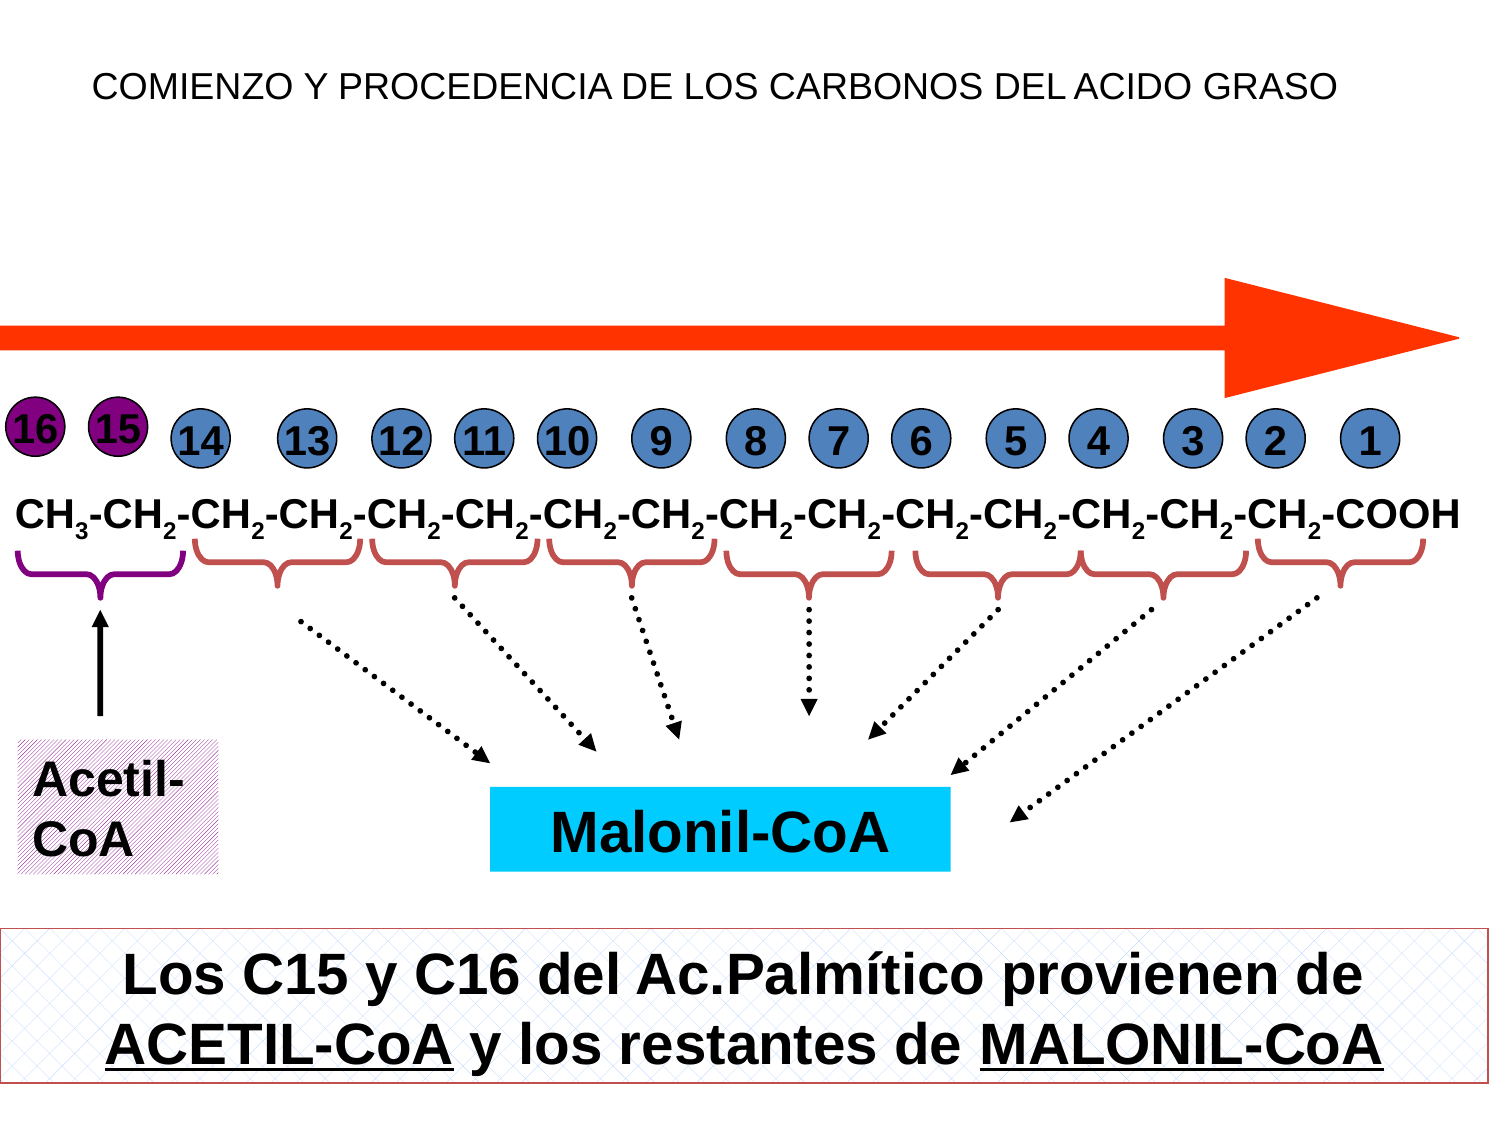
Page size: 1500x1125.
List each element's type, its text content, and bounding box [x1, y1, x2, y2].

text_box [476, 750, 491, 764]
text_box 15 [88, 397, 148, 457]
text_box [726, 550, 892, 598]
text_box 7 [809, 408, 869, 468]
text_box [194, 538, 361, 586]
text_box 8 [726, 408, 786, 468]
text_box 6 [891, 408, 951, 468]
text_box [915, 550, 1081, 598]
text_box 16 [5, 397, 65, 457]
text_box CH3-CH2-CH2-CH2-CH2-CH2-CH2-CH2-CH2-CH2-CH2-CH2-CH2-CH2-CH2-COOH [0, 479, 1500, 552]
text_box [549, 538, 715, 586]
text_box 1 [1340, 408, 1400, 468]
text_box 10 [537, 408, 597, 468]
text_box [802, 703, 816, 717]
text_box 3 [1163, 408, 1223, 468]
text_box 13 [277, 408, 337, 468]
text_box [1257, 538, 1424, 586]
text_box 4 [1069, 408, 1129, 468]
text_box 14 [171, 408, 231, 468]
text_box [868, 726, 882, 740]
text_box [94, 609, 107, 717]
text_box [669, 725, 682, 740]
text_box [950, 762, 965, 775]
text_box Acetil-CoA [17, 739, 219, 875]
text_box Los C15 y C16 del Ac.Palmítico provienen de ACETIL-CoA y los restantes de MALONIL-CoA [0, 928, 1489, 1084]
text_box [1009, 810, 1024, 823]
text_box 12 [371, 408, 431, 468]
text_box COMIENZO Y PROCEDENCIA DE LOS CARBONOS DEL ACIDO GRASO [76, 54, 1388, 115]
text_box [17, 550, 184, 598]
text_box [372, 538, 538, 586]
text_box 2 [1246, 408, 1306, 468]
text_box [583, 738, 597, 752]
text_box [1080, 550, 1247, 598]
text_box 5 [986, 408, 1046, 468]
text_box Malonil-CoA [490, 786, 951, 872]
text_box [0, 278, 1459, 398]
text_box 9 [631, 408, 691, 468]
text_box 11 [454, 408, 514, 468]
